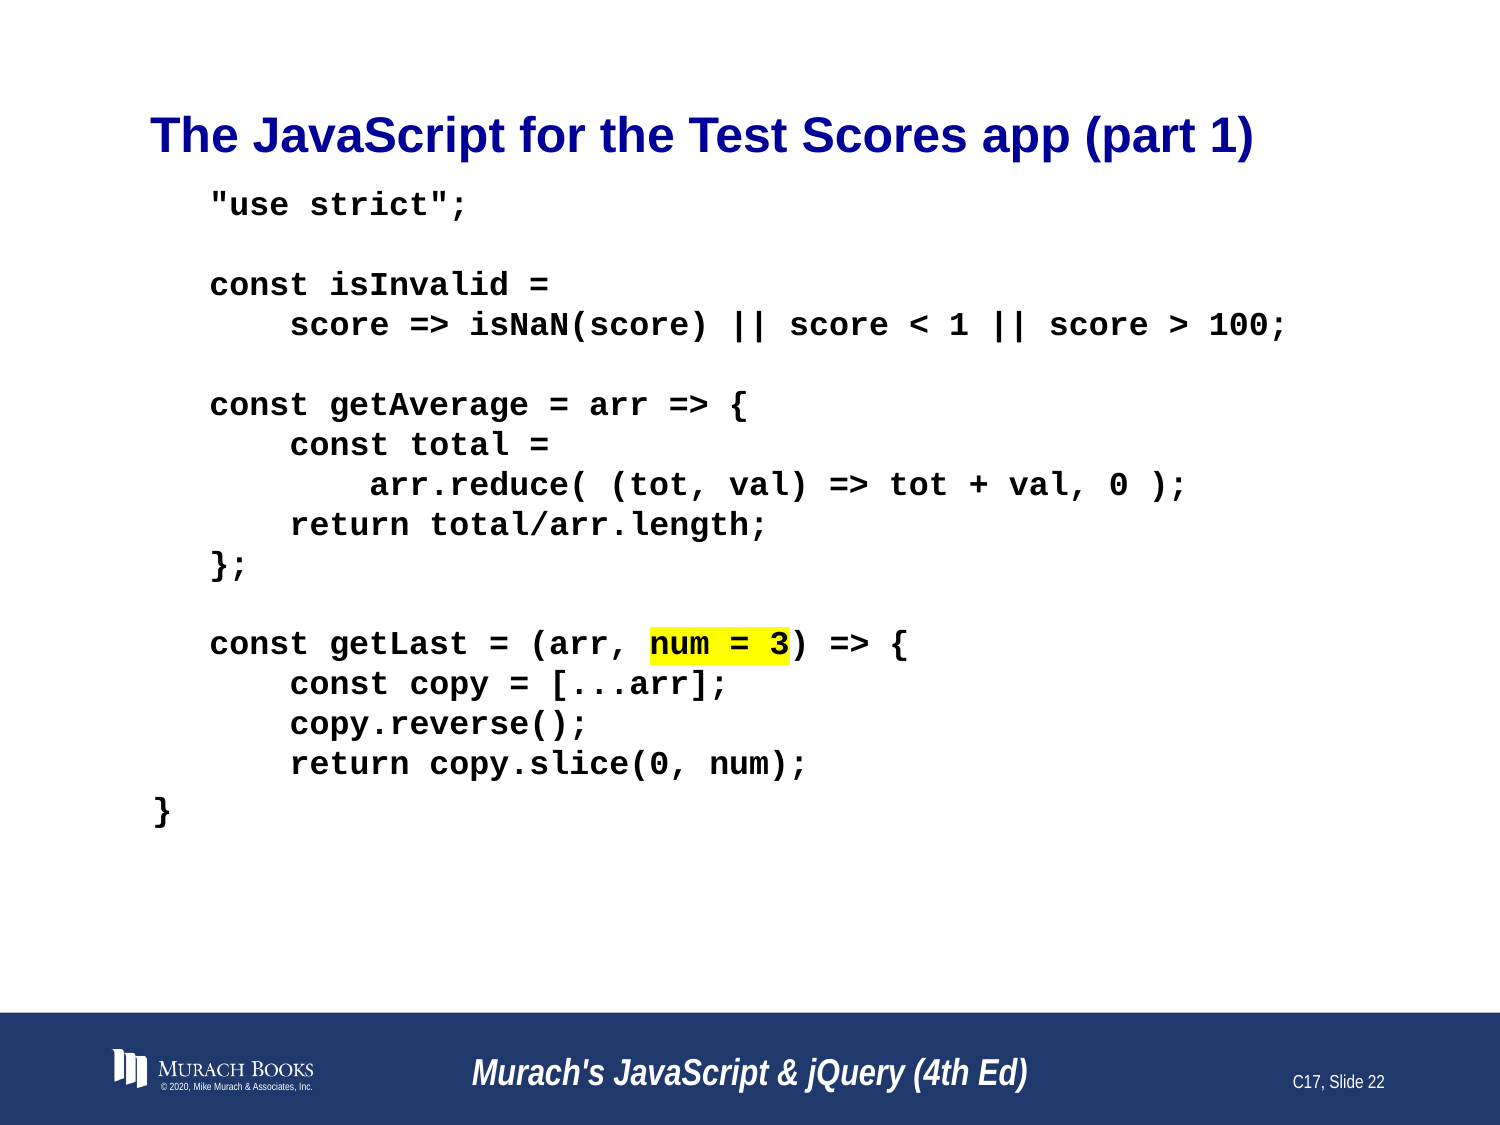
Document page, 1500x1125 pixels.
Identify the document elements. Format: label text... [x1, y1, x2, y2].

list "use strict"; const isInvalid = score => isNaN(score) || score < 1 || score > 100; const getAverage = arr => { const total = arr.reduce( (tot, val) => tot + val, 0 ); return total/arr.length; }; const getLast = (arr, num = 3) => { const copy = [...arr]; copy.reverse(); return copy.slice(0, num); } [137, 174, 1350, 975]
title The JavaScript for the Test Scores app (part 1) [150, 102, 1350, 164]
footer © 2020, Mike Murach & Associates, Inc. [12, 1025, 463, 1100]
slide_number C17, Slide 22 [1087, 1025, 1400, 1100]
slide_number Murach's JavaScript & jQuery (4th Ed) [463, 1025, 1050, 1100]
